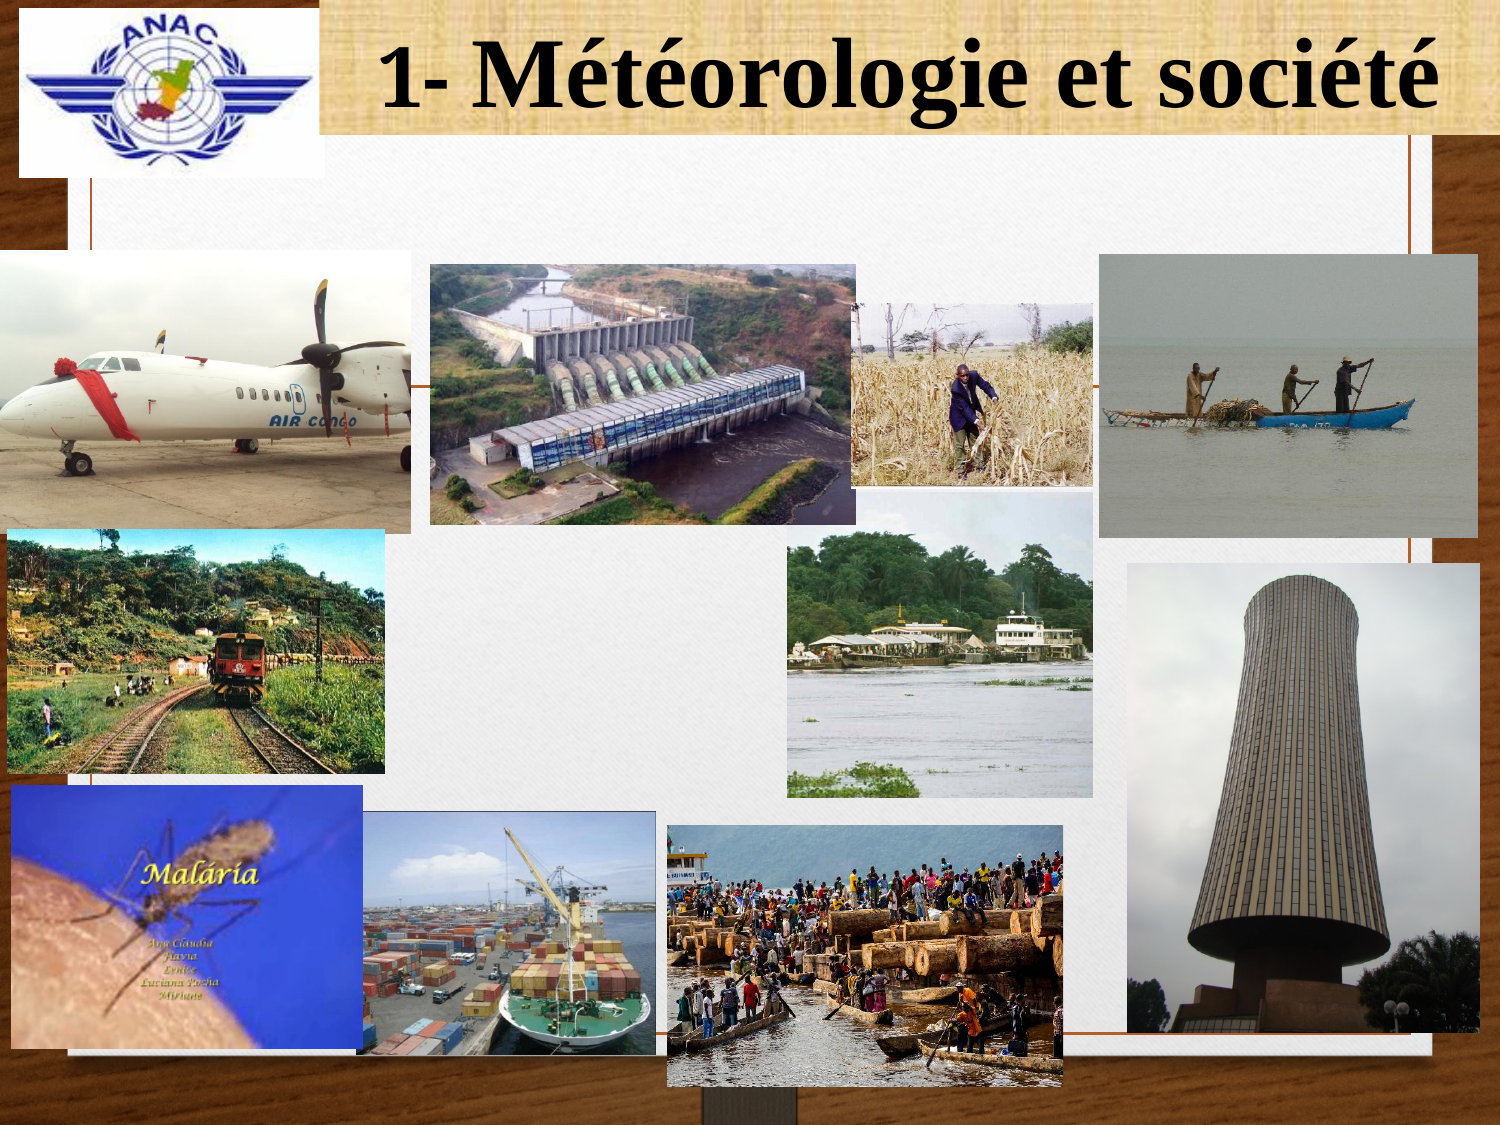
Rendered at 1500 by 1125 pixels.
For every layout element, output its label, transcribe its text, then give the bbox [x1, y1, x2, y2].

picture [0, 0, 1500, 1125]
text_box 1- Météorologie et société [318, 0, 1500, 136]
